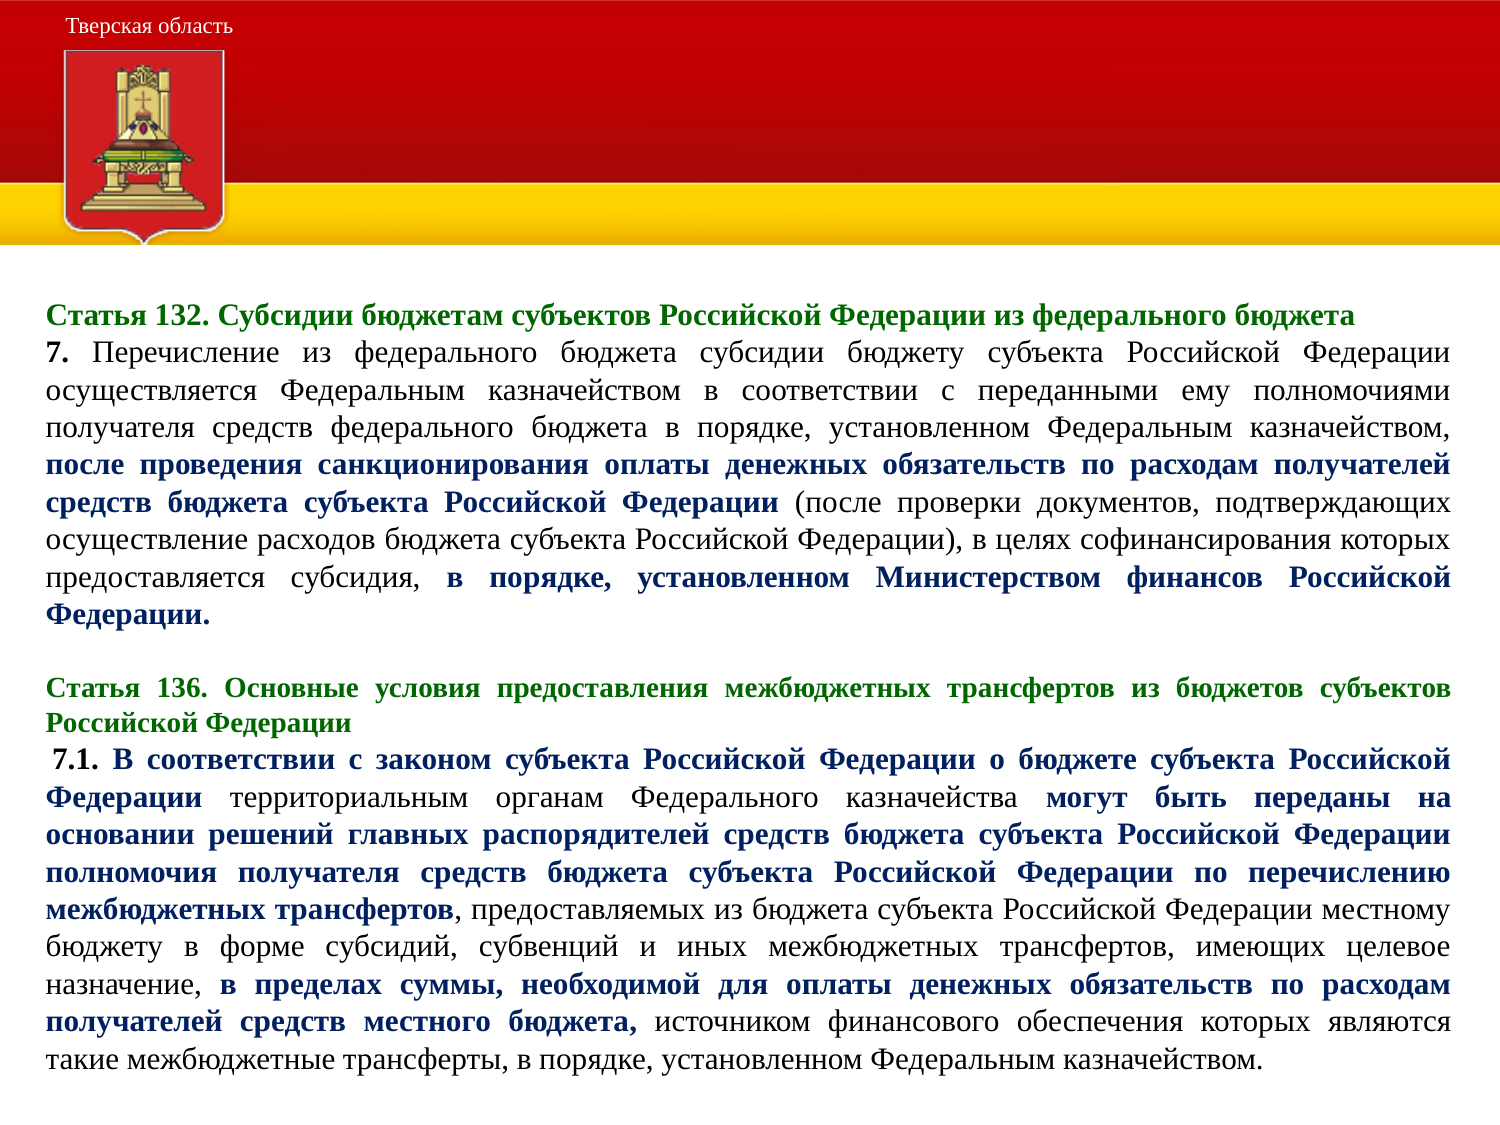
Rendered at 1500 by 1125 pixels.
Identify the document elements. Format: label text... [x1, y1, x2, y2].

text_box Статья 132. Субсидии бюджетам субъектов Российской Федерации из федерального бюджета 7. Перечисление из федерального бюджета субсидии бюджету субъекта Российской Федерации осуществляется Федеральным казначейством в соответствии с переданными ему полномочиями получателя средств федерального бюджета в порядке, установленном Федеральным казначейством, после проведения санкционирования оплаты денежных обязательств по расходам получателей средств бюджета субъекта Российской Федерации (после проверки документов, подтверждающих осуществление расходов бюджета субъекта Российской Федерации), в целях софинансирования которых предоставляется субсидия, в порядке, установленном Министерством финансов Российской Федерации. Статья 136. Основные условия предоставления межбюджетных трансфертов из бюджетов субъектов Российской Федерации 7.1. В соответствии с законом субъекта Российской Федерации о бюджете субъекта Российской Федерации территориальным органам Федерального казначейства могут быть переданы на основании решений главных распорядителей средств бюджета субъекта Российской Федерации полномочия получателя средств бюджета субъекта Российской Федерации по перечислению межбюджетных трансфертов, предоставляемых из бюджета субъекта Российской Федерации местному бюджету в форме субсидий, субвенций и иных межбюджетных трансфертов, имеющих целевое назначение, в пределах суммы, необходимой для оплаты денежных обязательств по расходам получателей средств местного бюджета, источником финансового обеспечения которых являются такие межбюджетные трансферты, в порядке, установленном Федеральным казначейством. [30, 286, 1467, 1083]
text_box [0, 0, 1500, 245]
